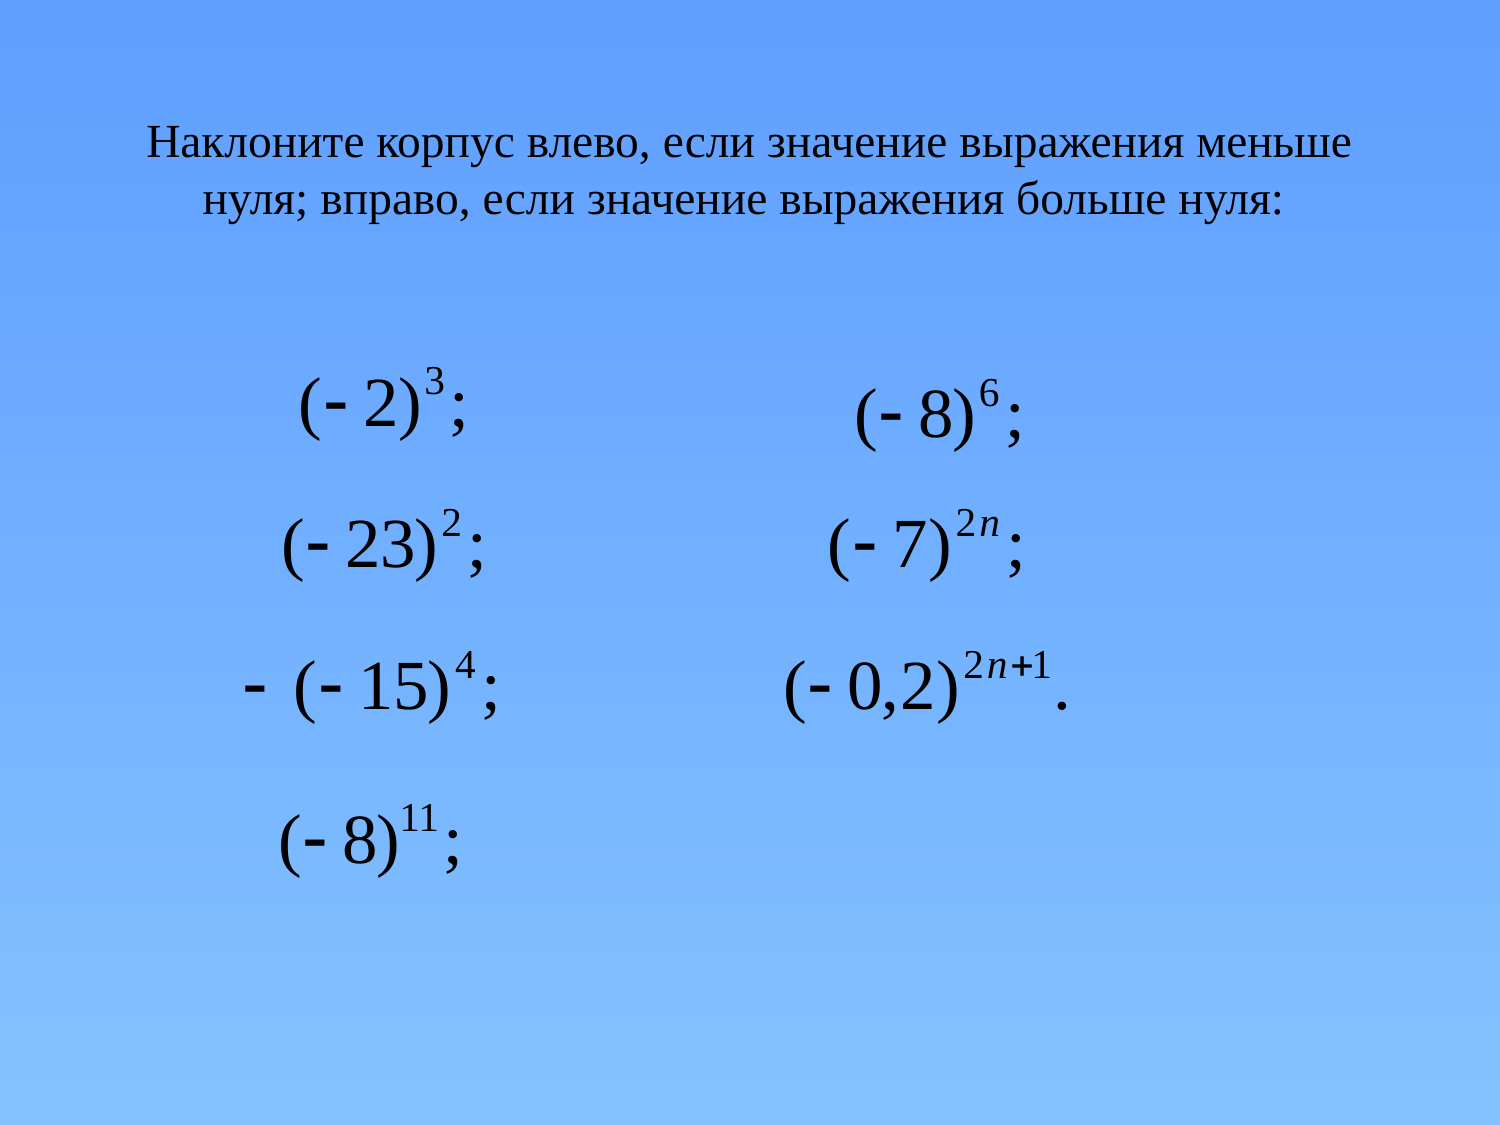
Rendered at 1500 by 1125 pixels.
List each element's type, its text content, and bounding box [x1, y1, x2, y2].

title Наклоните корпус влево, если значение выражения меньше нуля; вправо, если значение выражения больше нуля: [75, 45, 1425, 233]
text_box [773, 632, 1082, 740]
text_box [233, 632, 512, 740]
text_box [844, 361, 1034, 468]
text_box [268, 786, 476, 893]
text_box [289, 349, 479, 456]
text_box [271, 491, 497, 598]
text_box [817, 491, 1037, 598]
